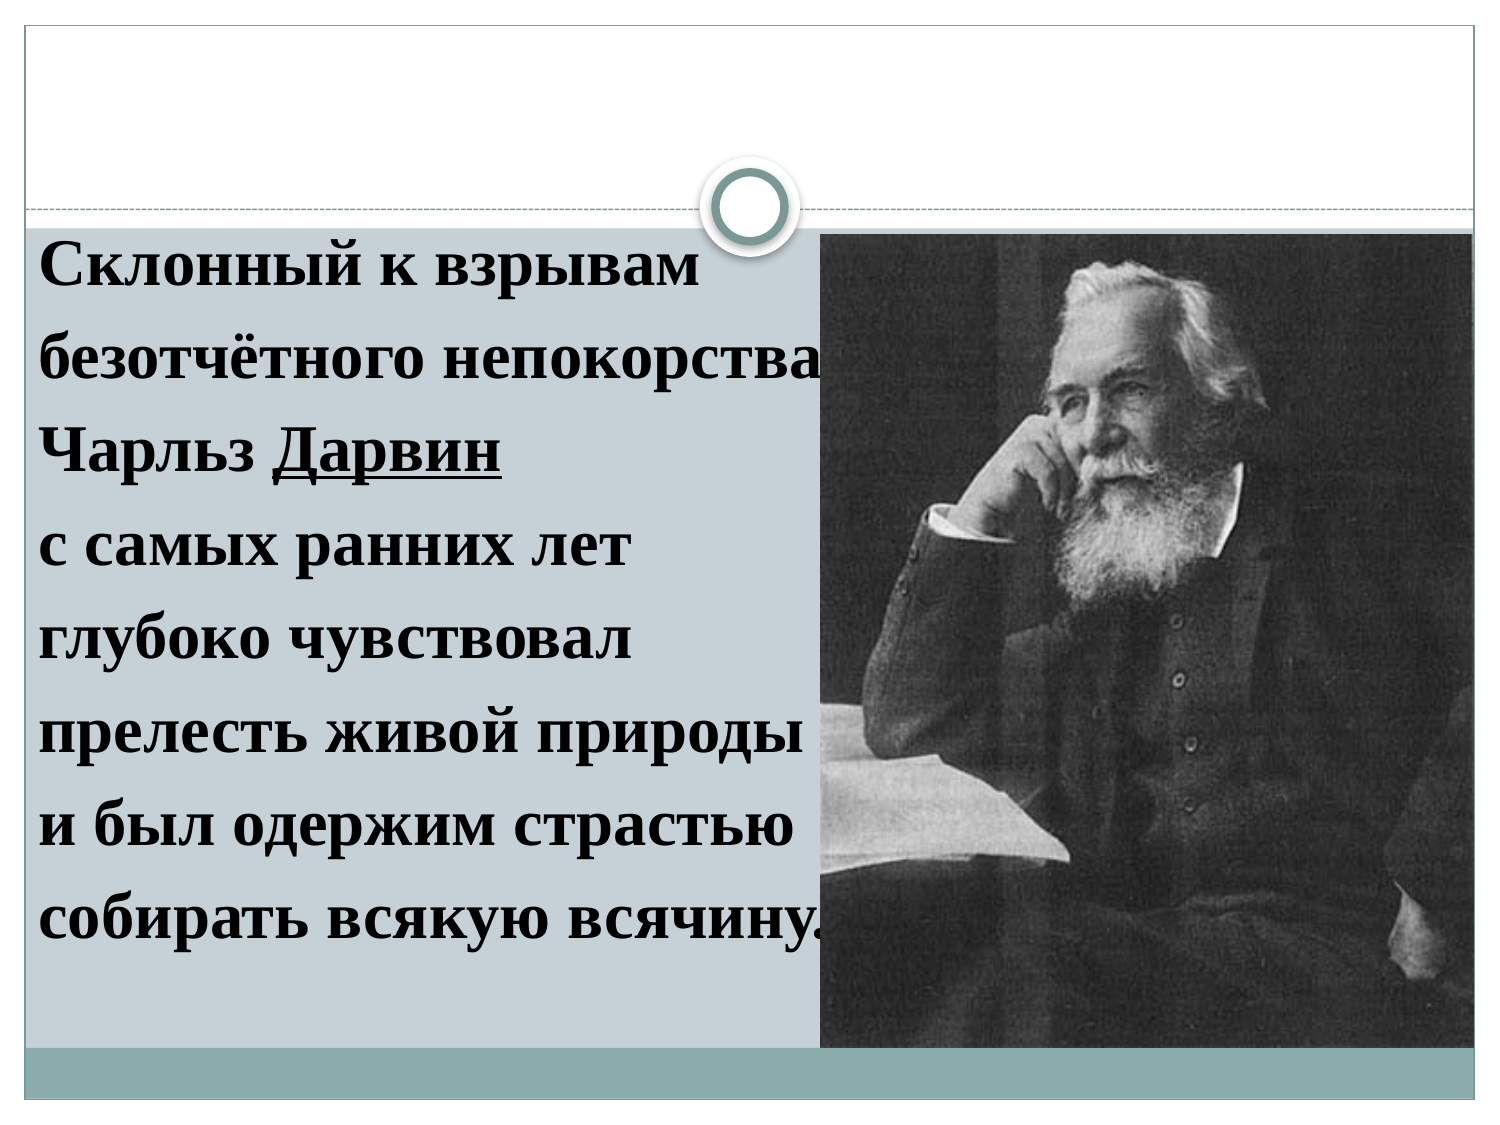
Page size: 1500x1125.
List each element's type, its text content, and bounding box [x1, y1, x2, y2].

picture [820, 234, 1474, 1049]
list Склонный к взрывам безотчётного непокорства Чарльз Дарвин с самых ранних лет глубоко чувствовал прелесть живой природы и был одержим страстью собирать всякую всячину. [23, 210, 1477, 1102]
